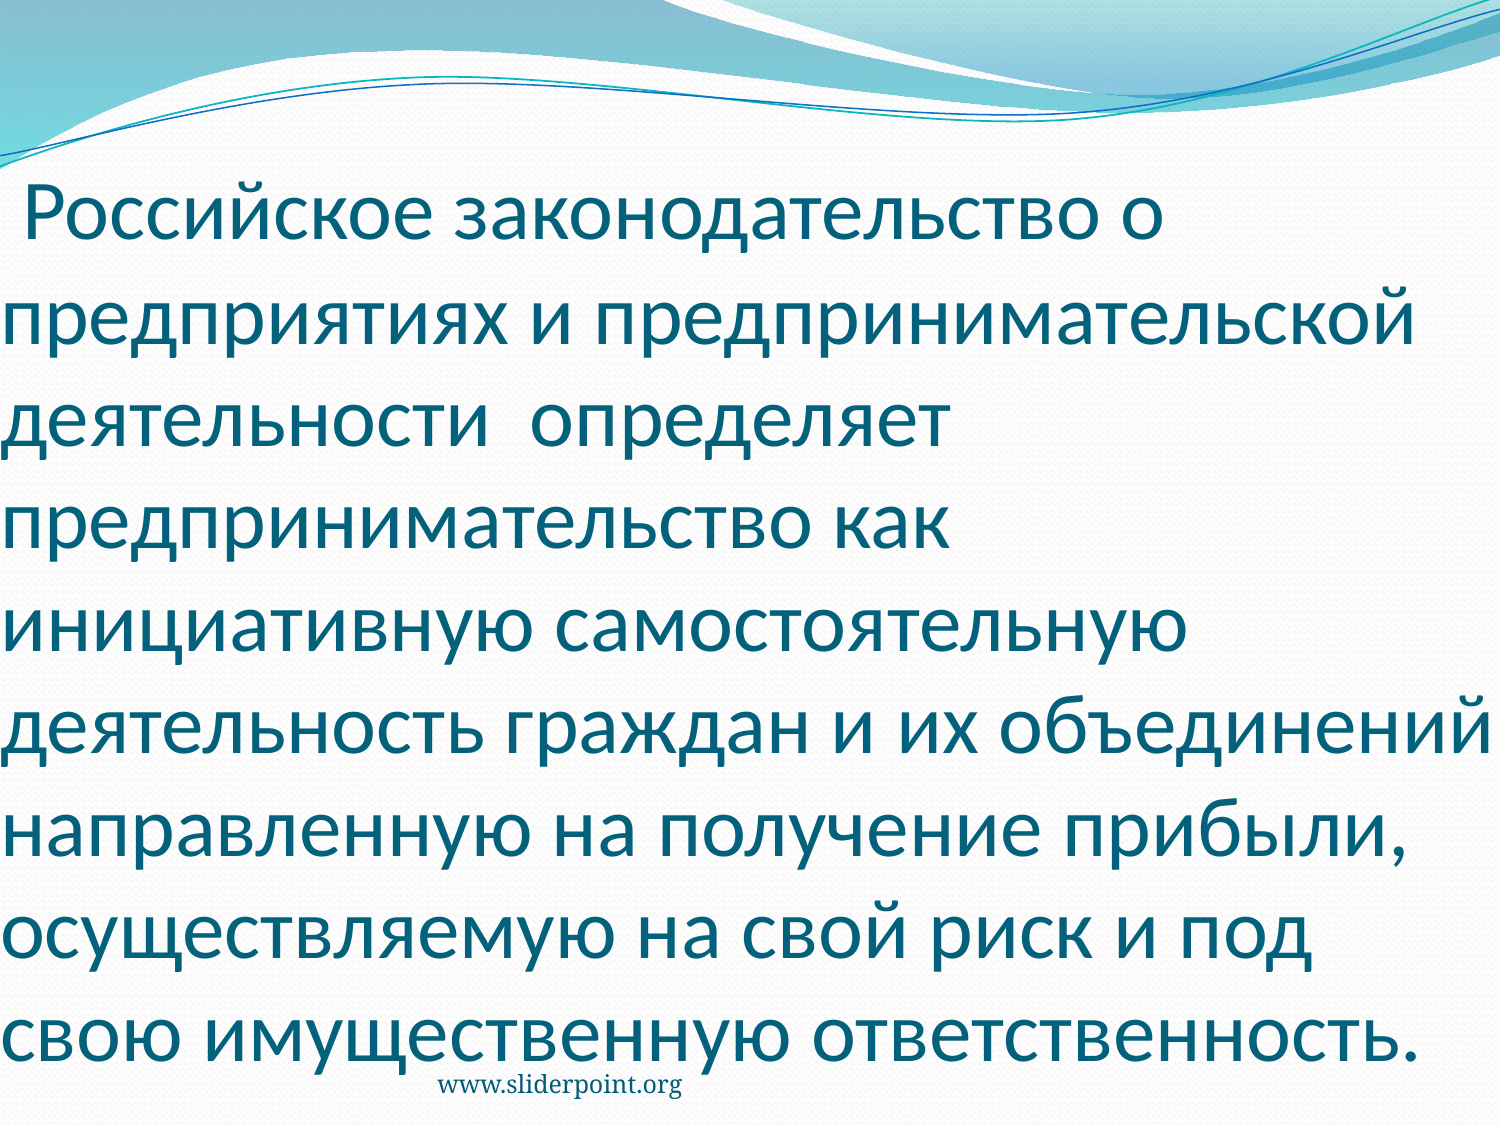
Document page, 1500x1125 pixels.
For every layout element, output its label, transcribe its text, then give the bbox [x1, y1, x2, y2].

footer www.sliderpoint.org [437, 1042, 988, 1103]
title Российское законодательство о предприятиях и предпринимательской деятельности определяет предпринимательство как инициативную самостоятельную деятельность граждан и их объединений направленную на получение прибыли, осуществляемую на свой риск и под свою имущественную ответственность. [0, 45, 1500, 1079]
